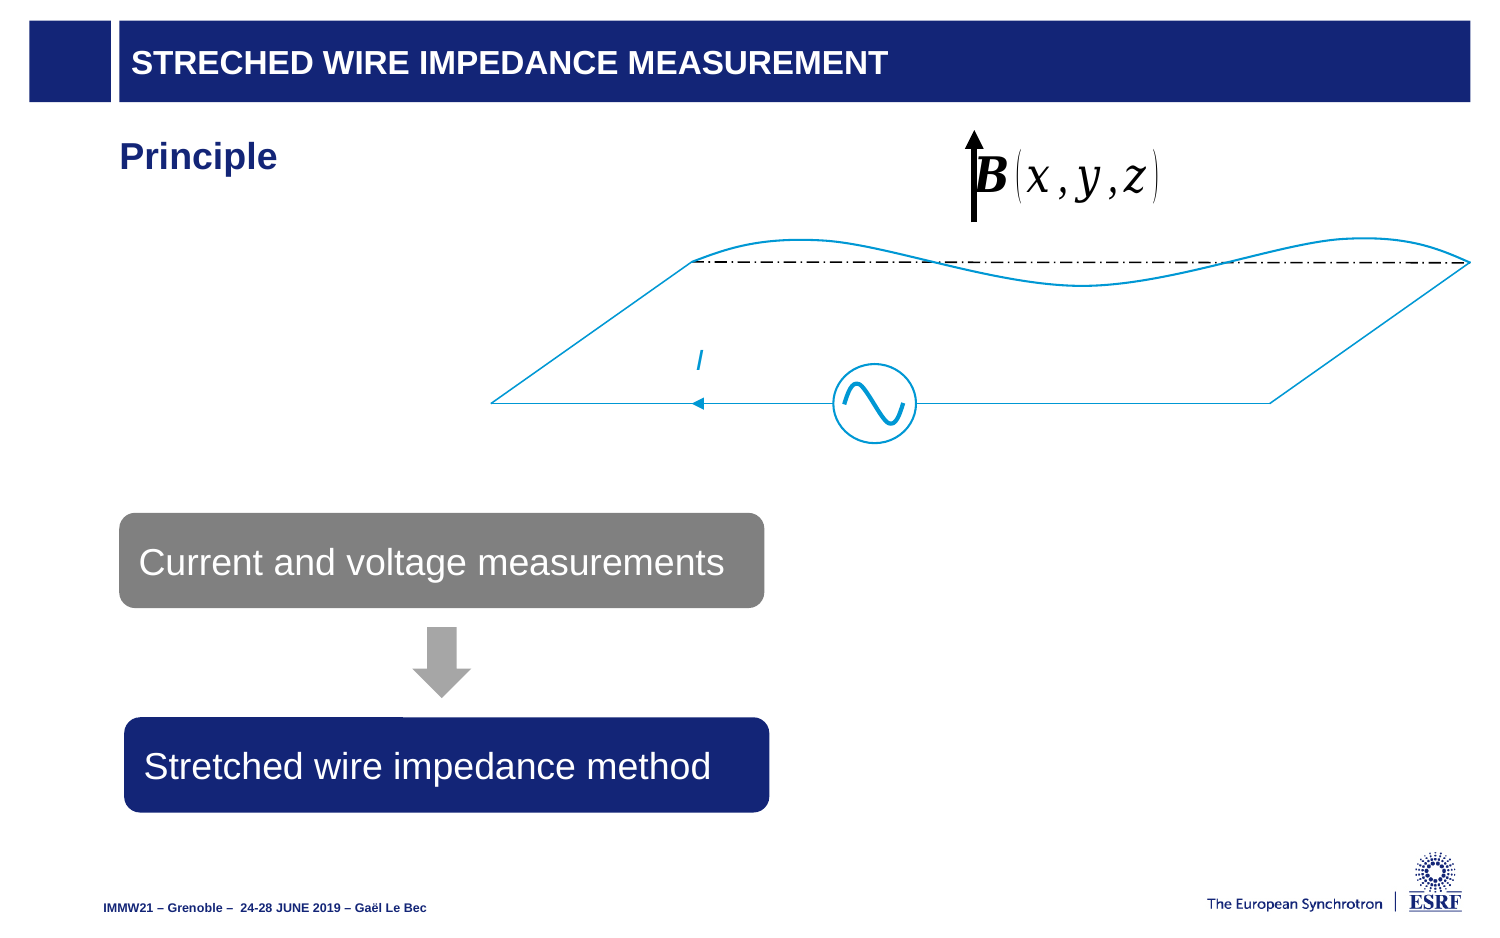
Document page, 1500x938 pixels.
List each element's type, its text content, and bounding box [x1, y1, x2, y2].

picture [1175, 831, 1500, 938]
title Streched wire impedance Measurement [119, 20, 1471, 103]
list Principle [119, 132, 486, 174]
text_box [410, 625, 474, 701]
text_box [490, 129, 1471, 444]
footer IMMW21 – Grenoble – 24-28 JUNE 2019 – Gaël Le Bec [103, 886, 1108, 916]
text_box Stretched wire impedance method [122, 715, 772, 815]
text_box Current and voltage measurements [117, 510, 767, 611]
